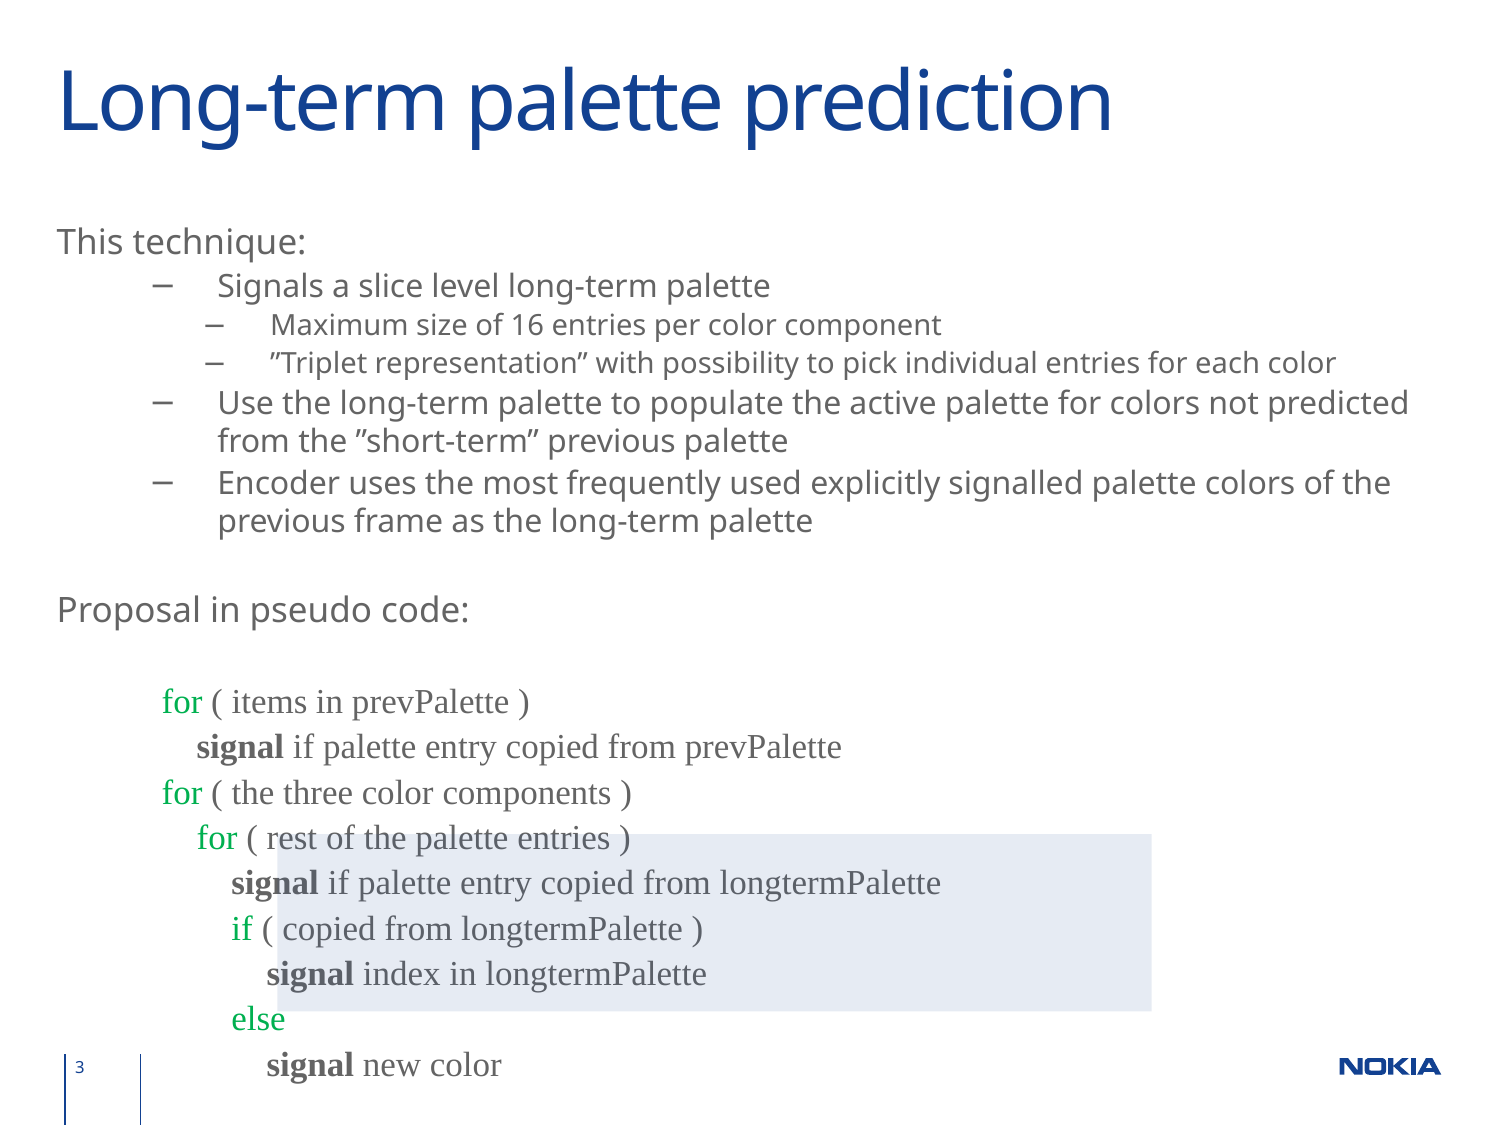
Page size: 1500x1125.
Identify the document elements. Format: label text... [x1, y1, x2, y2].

text_box [277, 834, 1152, 1012]
title Long-term palette prediction [56, 47, 1433, 149]
list This technique: Signals a slice level long-term palette Maximum size of 16 entries per color component ”Triplet representation” with possibility to pick individual entries for each color Use the long-term palette to populate the active palette for colors not predicted from the ”short-term” previous palette Encoder uses the most frequently used explicitly signalled palette colors of the previous frame as the long-term palette Proposal in pseudo code: for ( items in prevPalette ) signal if palette entry copied from prevPalette for ( the three color components ) for ( rest of the palette entries ) signal if palette entry copied from longtermPalette if ( copied from longtermPalette ) signal index in longtermPalette else signal new color [56, 219, 1436, 1091]
